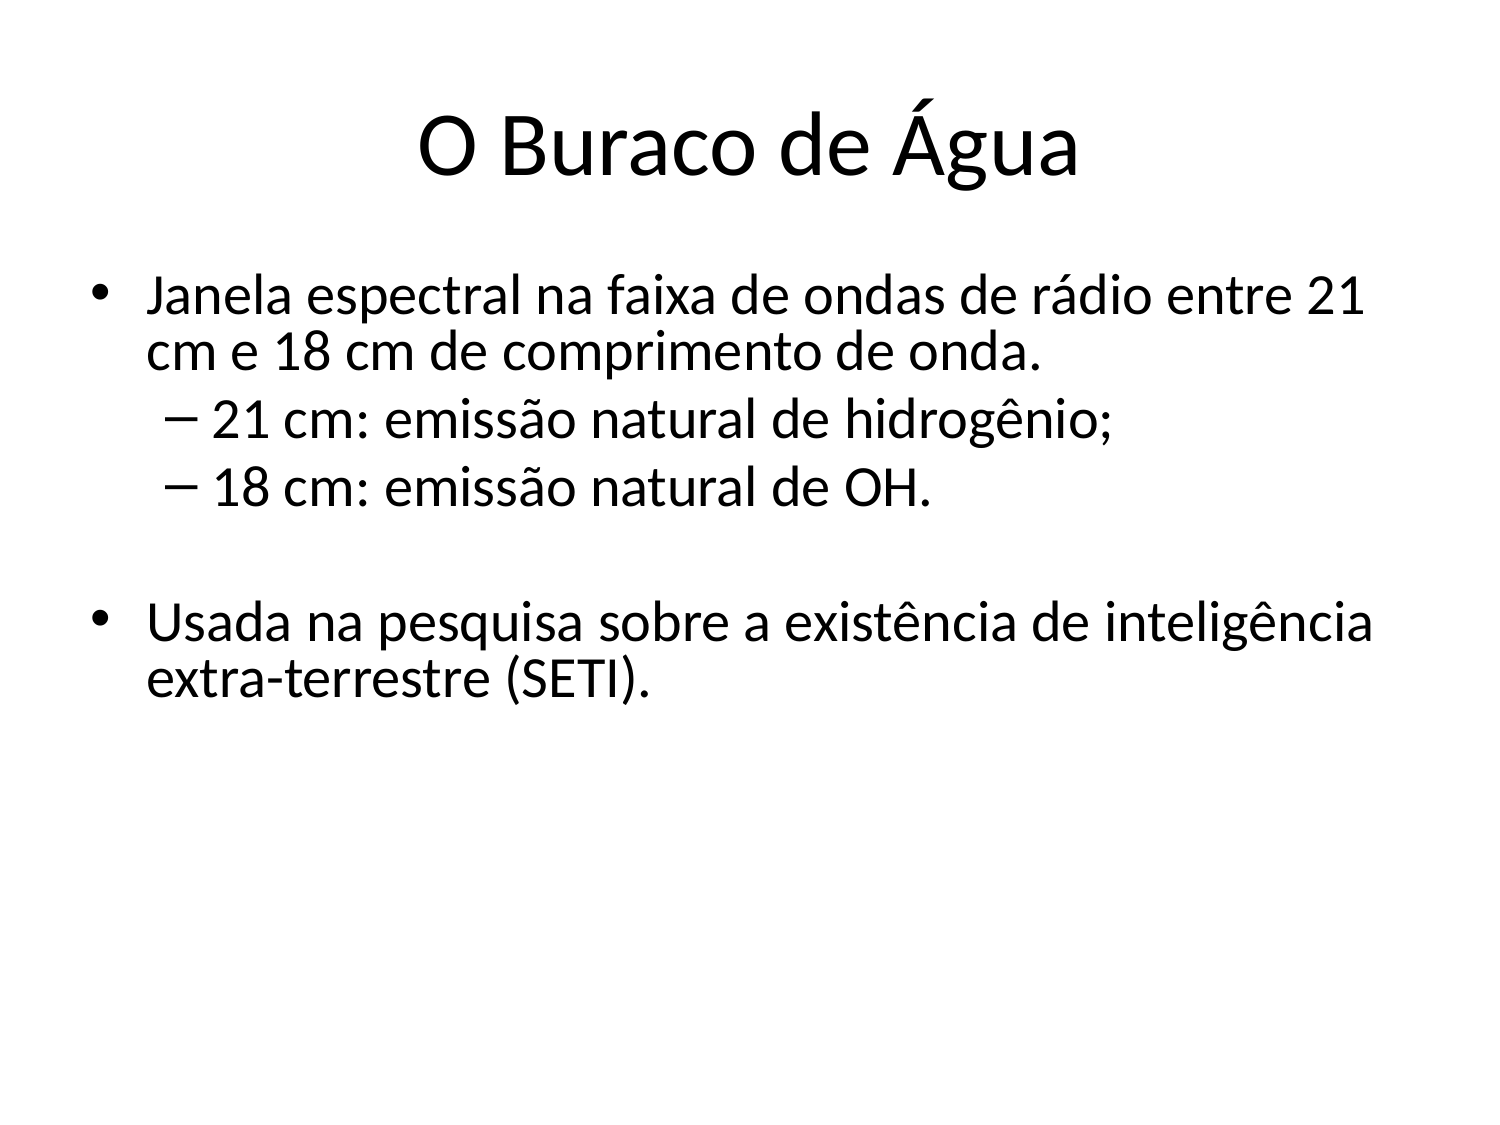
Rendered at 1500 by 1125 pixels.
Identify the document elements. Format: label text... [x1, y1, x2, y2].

list Janela espectral na faixa de ondas de rádio entre 21 cm e 18 cm de comprimento de onda. 21 cm: emissão natural de hidrogênio; 18 cm: emissão natural de OH. Usada na pesquisa sobre a existência de inteligência extra-terrestre (SETI). [74, 262, 1426, 1006]
title O Buraco de Água [74, 44, 1426, 233]
